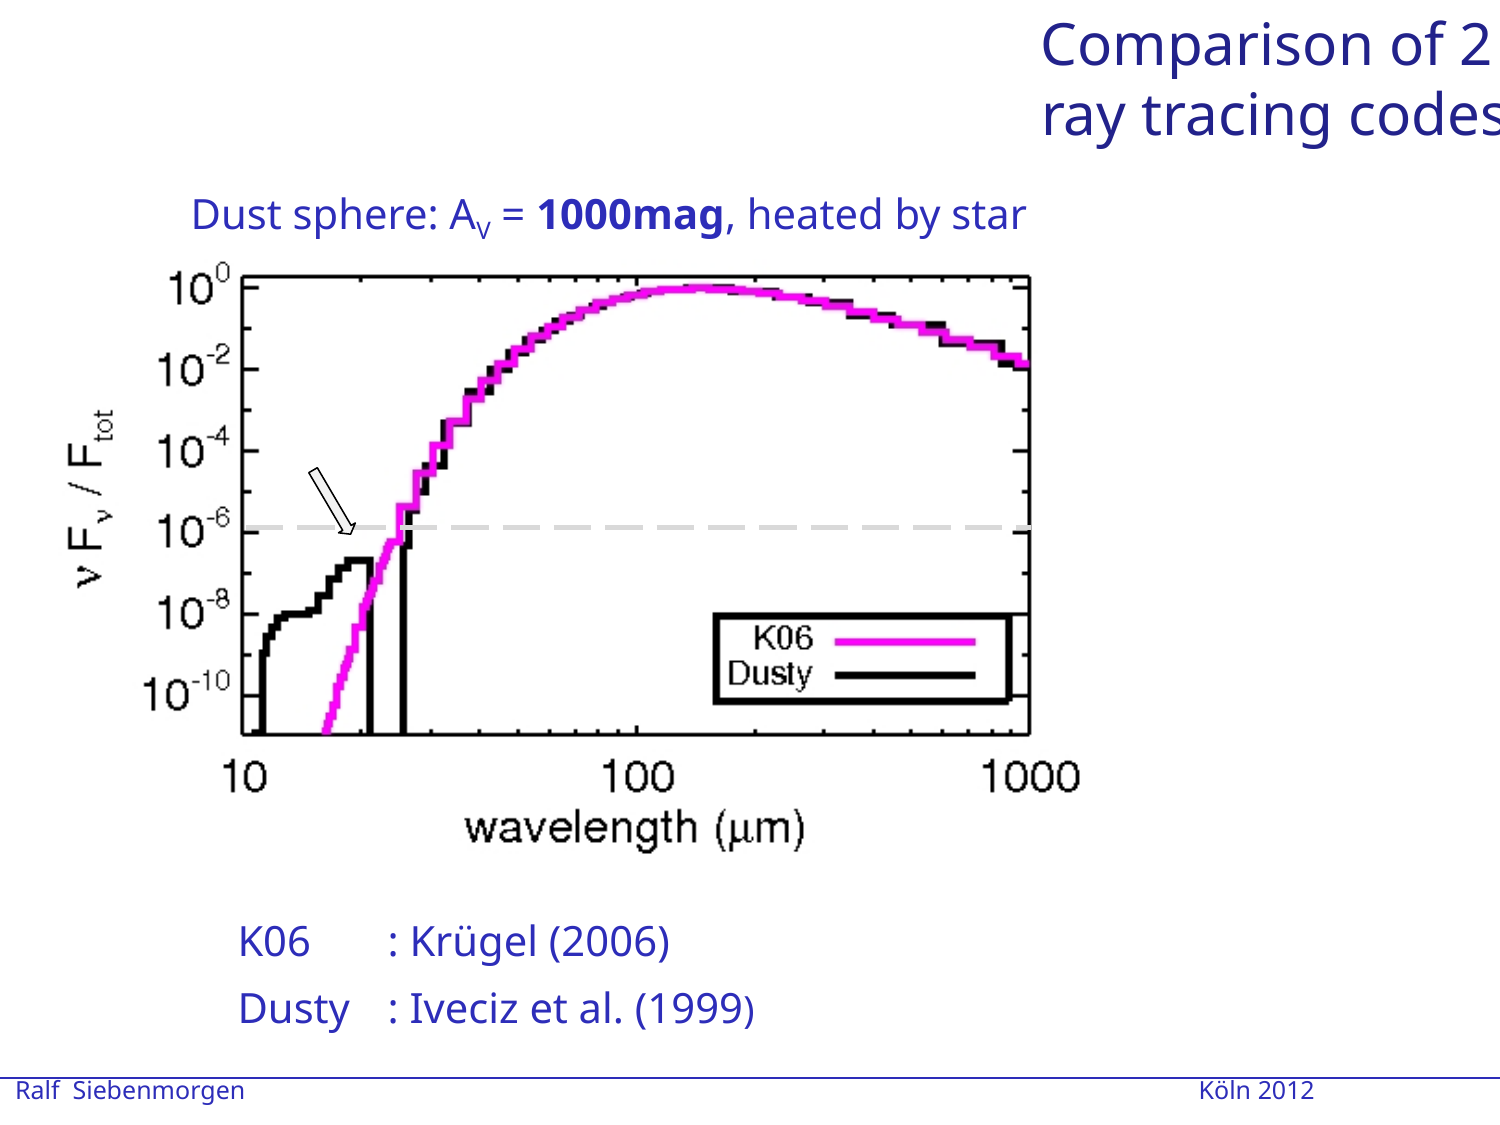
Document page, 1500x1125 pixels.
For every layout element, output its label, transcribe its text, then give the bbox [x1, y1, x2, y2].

text_box Dust sphere: AV = 1000mag, heated by star [175, 160, 1125, 252]
picture [0, 201, 1102, 891]
text_box Comparison of 2 ray tracing codes [1026, 0, 1500, 155]
text_box K06 : Krügel (2006) Dusty : Iveciz et al. (1999) [222, 890, 1149, 1040]
